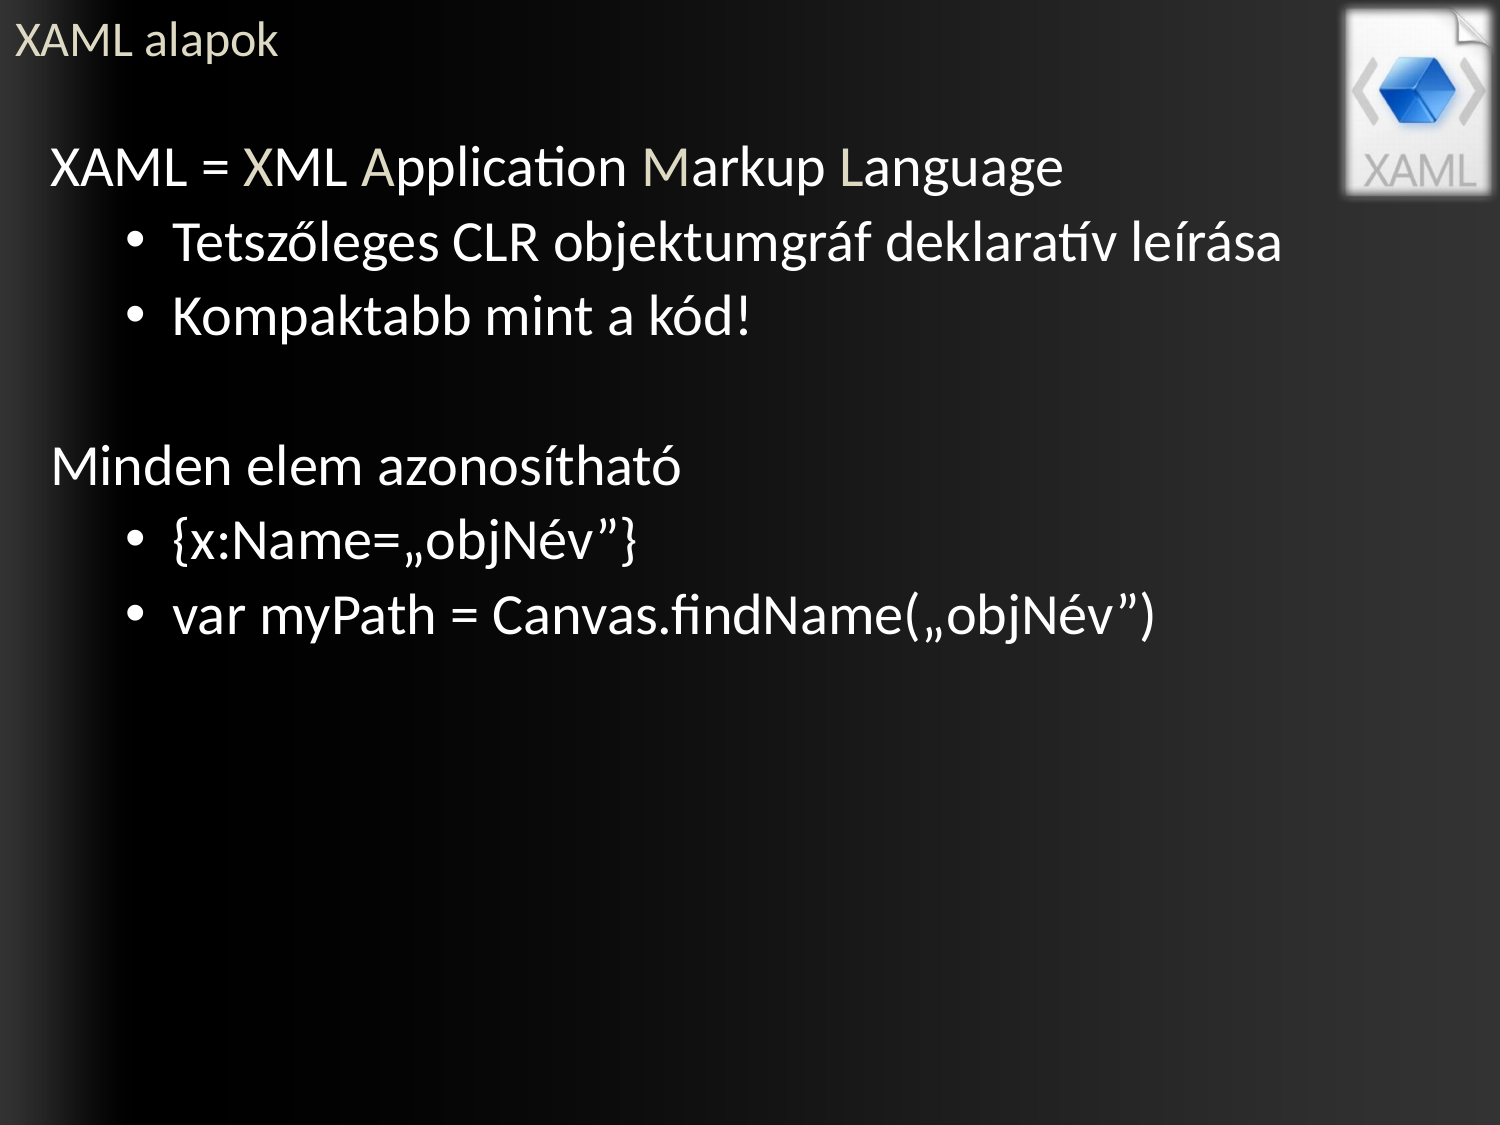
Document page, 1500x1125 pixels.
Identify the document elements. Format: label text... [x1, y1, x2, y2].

text_box XAML = XML Application Markup Language Tetszőleges CLR objektumgráf deklaratív leírása Kompaktabb mint a kód! Minden elem azonosítható {x:Name=„objNév”} var myPath = Canvas.findName(„objNév”) [35, 128, 1454, 1079]
title XAML alapok [0, 0, 1333, 73]
picture [0, 0, 1500, 1125]
